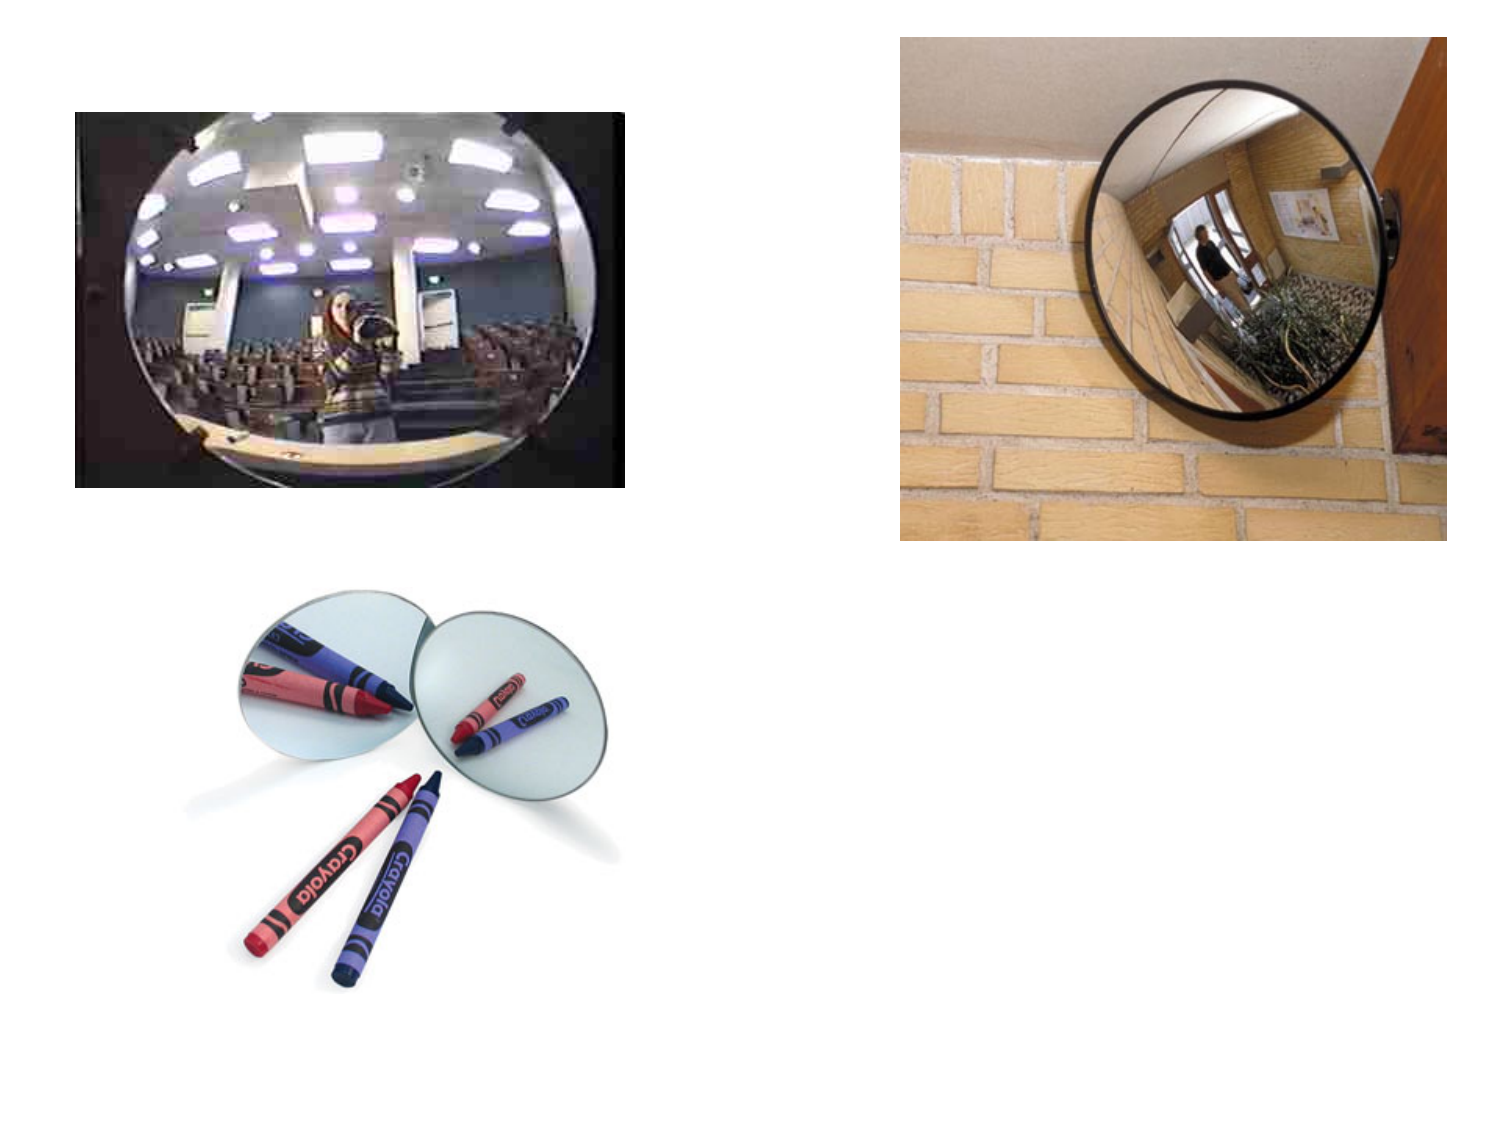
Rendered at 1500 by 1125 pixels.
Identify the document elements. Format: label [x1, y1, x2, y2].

picture [899, 37, 1447, 541]
picture [162, 587, 632, 994]
picture [74, 112, 626, 488]
